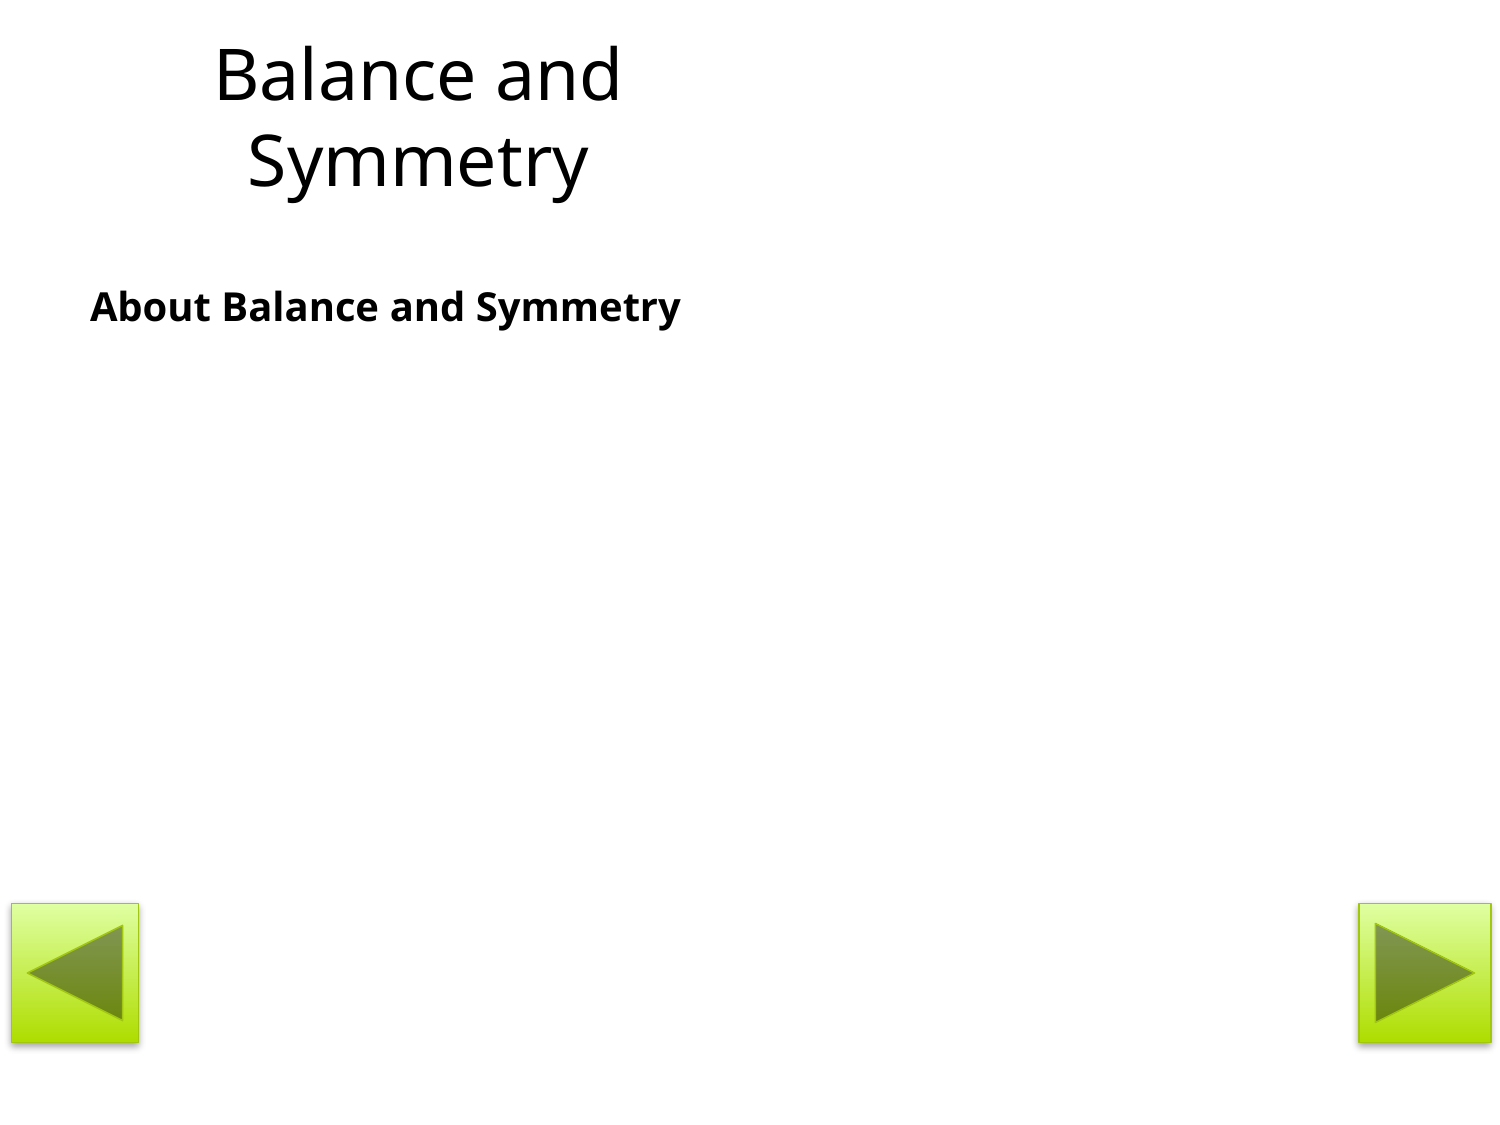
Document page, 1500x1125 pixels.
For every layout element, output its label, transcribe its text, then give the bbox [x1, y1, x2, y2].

title Balance and Symmetry [75, 21, 762, 209]
list About Balance and Symmetry [75, 232, 738, 338]
